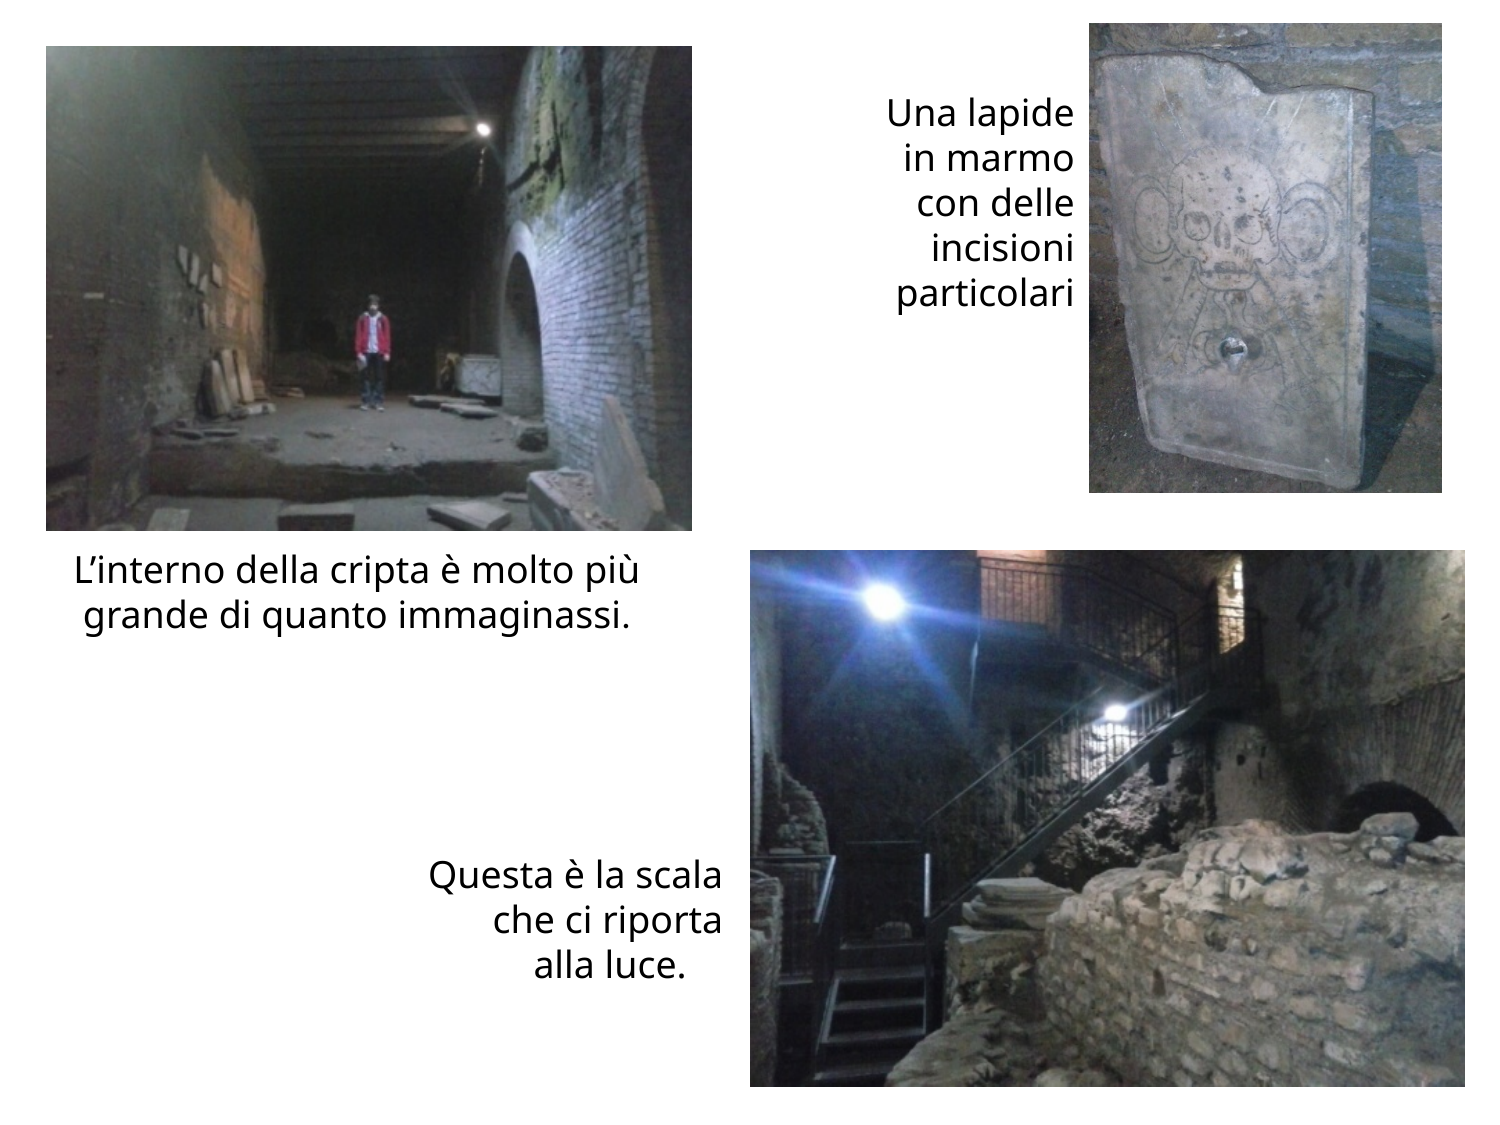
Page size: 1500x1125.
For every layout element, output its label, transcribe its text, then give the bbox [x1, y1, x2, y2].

text_box Questa è la scala che ci riporta alla luce. [410, 843, 739, 994]
picture [749, 550, 1466, 1088]
text_box L’interno della cripta è molto più grande di quanto immaginassi. [58, 540, 657, 644]
picture [46, 46, 692, 531]
text_box Una lapide in marmo con delle incisioni particolari [855, 81, 1084, 322]
picture [1089, 23, 1442, 493]
